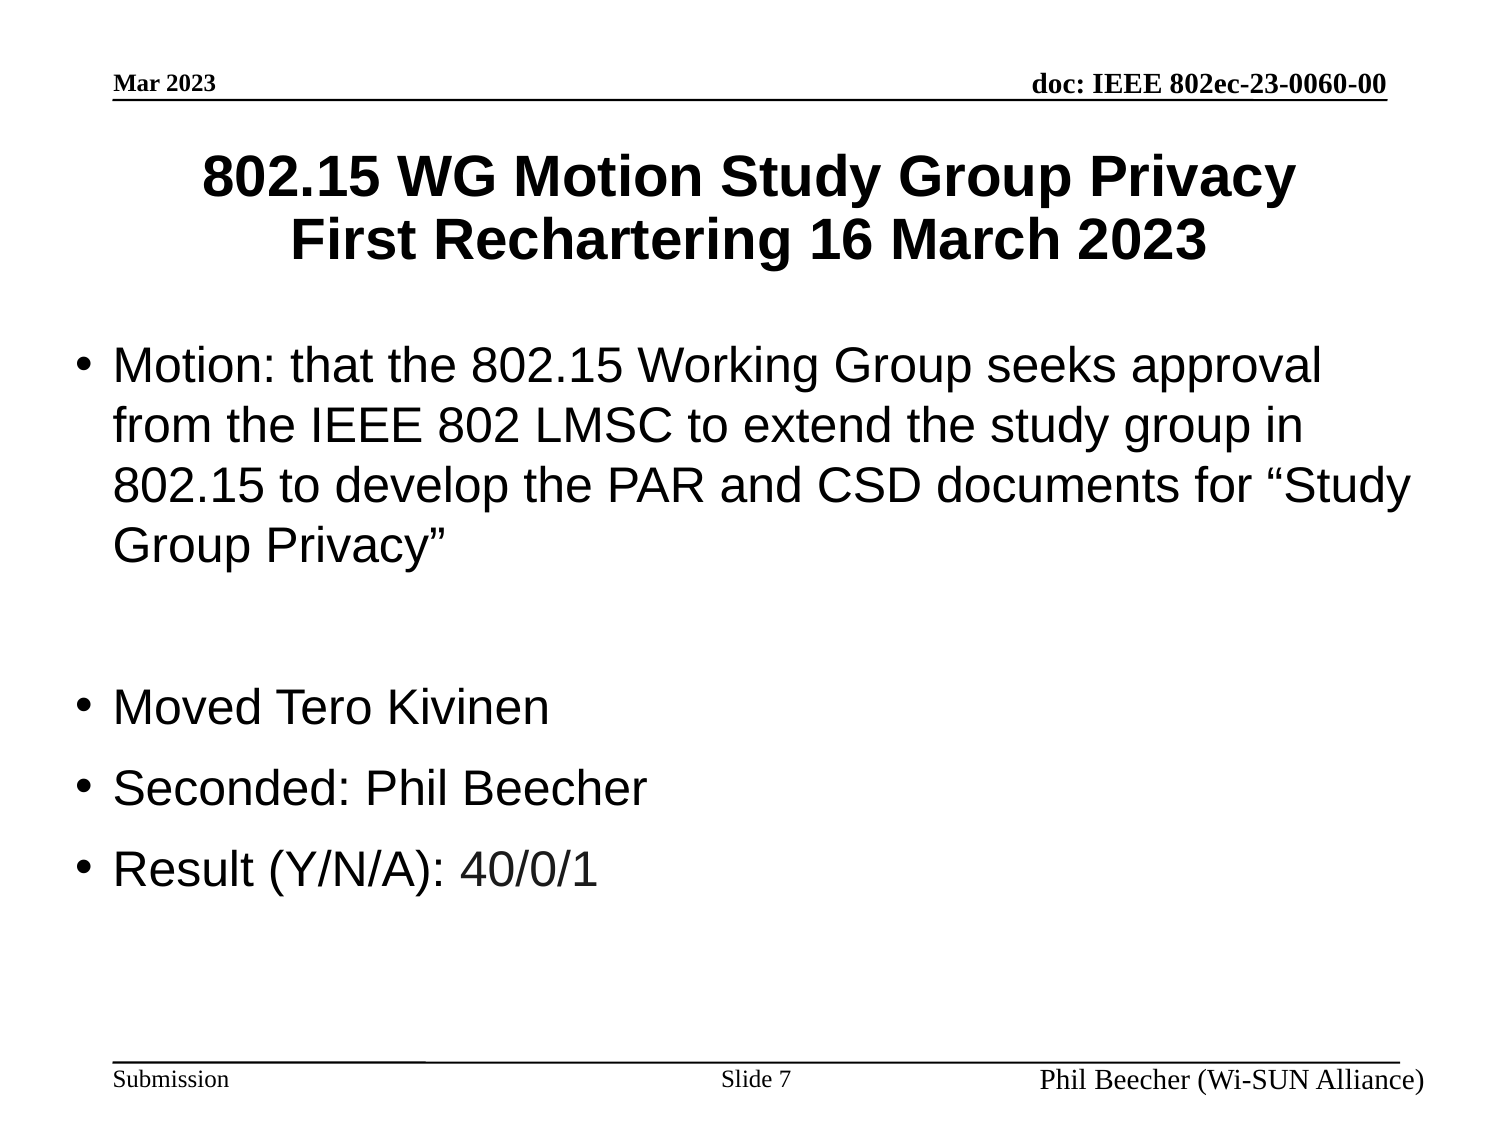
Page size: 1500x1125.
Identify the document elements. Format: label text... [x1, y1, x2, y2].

subtitle Motion: that the 802.15 Working Group seeks approval from the IEEE 802 LMSC to extend the study group in 802.15 to develop the PAR and CSD documents for “Study Group Privacy” Moved Tero Kivinen Seconded: Phil Beecher Result (Y/N/A): 40/0/1 [75, 348, 1425, 1010]
title 802.15 WG Motion Study Group Privacy First Rechartering 16 March 2023 [75, 115, 1425, 304]
text_box Slide 7 [675, 1062, 838, 1093]
